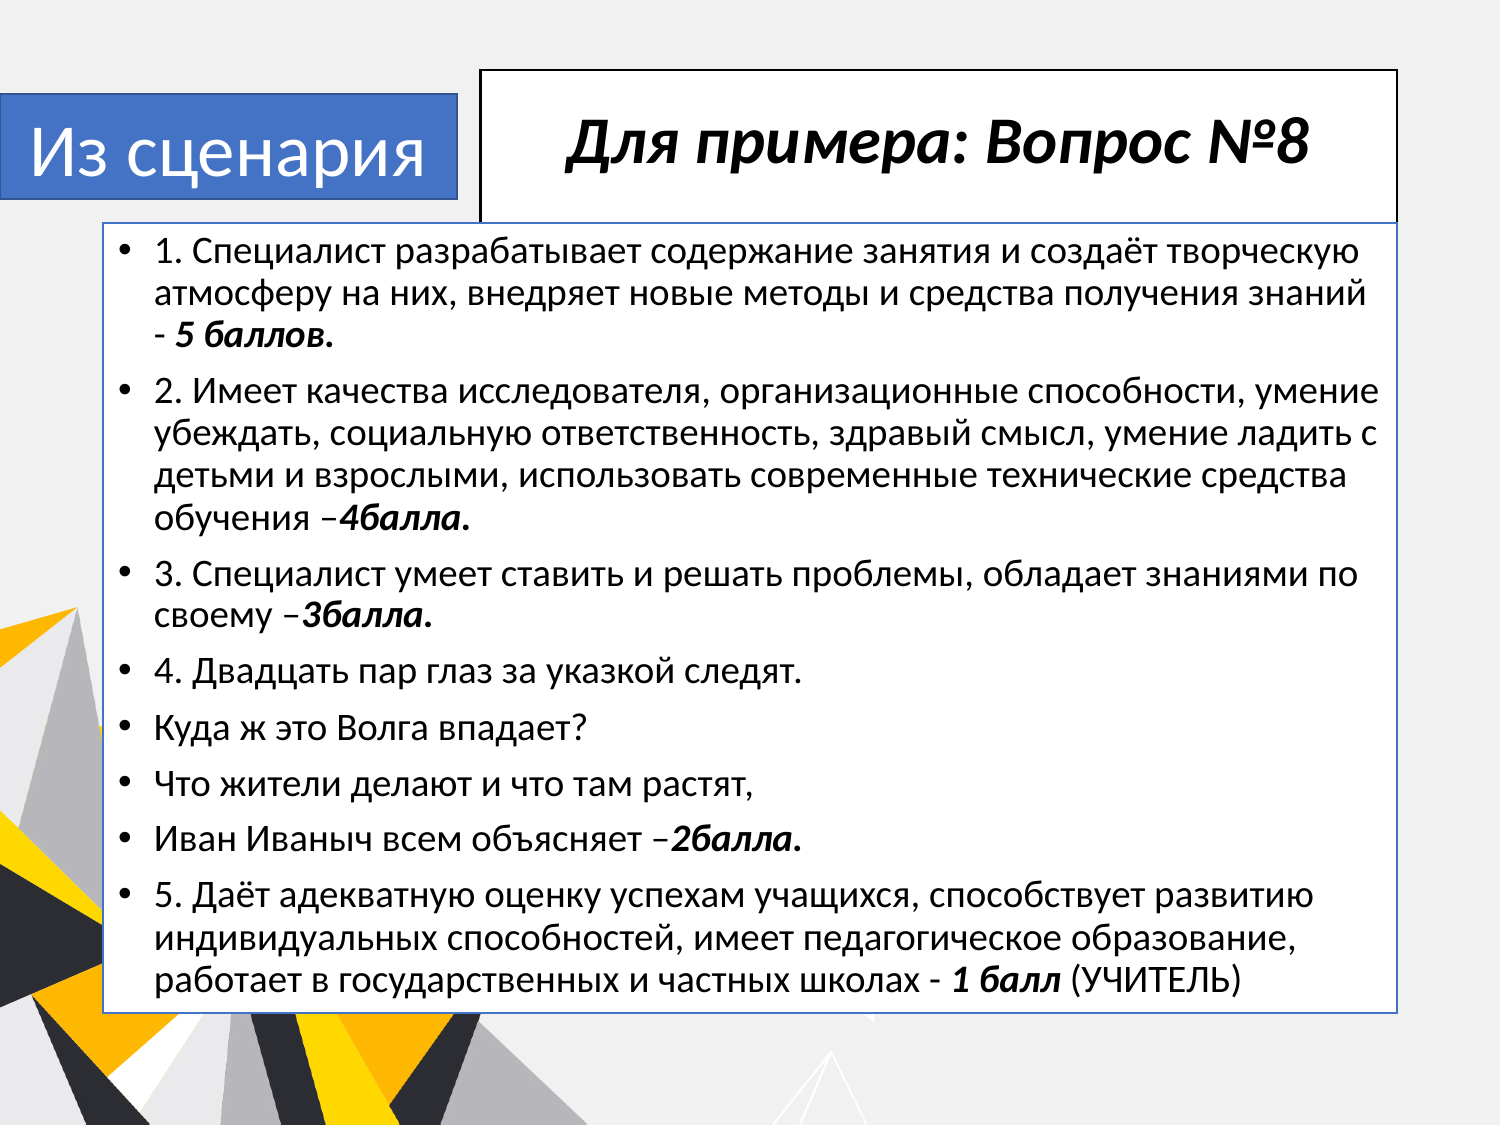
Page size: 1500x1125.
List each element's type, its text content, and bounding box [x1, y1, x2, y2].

text_box Из сценария [0, 93, 458, 200]
picture [0, 0, 1500, 1125]
list 1. Специалист разрабатывает содержание занятия и создаёт творческую атмосферу на них, внедряет новые методы и средства получения знаний - 5 баллов. 2. Имеет качества исследователя, организационные способности, умение убеждать, социальную ответственность, здравый смысл, умение ладить с детьми и взрослыми, использовать современные технические средства обучения –4балла. 3. Специалист умеет ставить и решать проблемы, обладает знаниями по своему –3балла. 4. Двадцать пар глаз за указкой следят. Куда ж это Волга впадает? Что жители делают и что там растят, Иван Иваныч всем объясняет –2балла. 5. Даёт адекватную оценку успехам учащихся, способствует развитию индивидуальных способностей, имеет педагогическое образование, работает в государственных и частных школах - 1 балл (УЧИТЕЛЬ) [102, 222, 1398, 1014]
title Для примера: Вопрос №8 [479, 69, 1398, 222]
